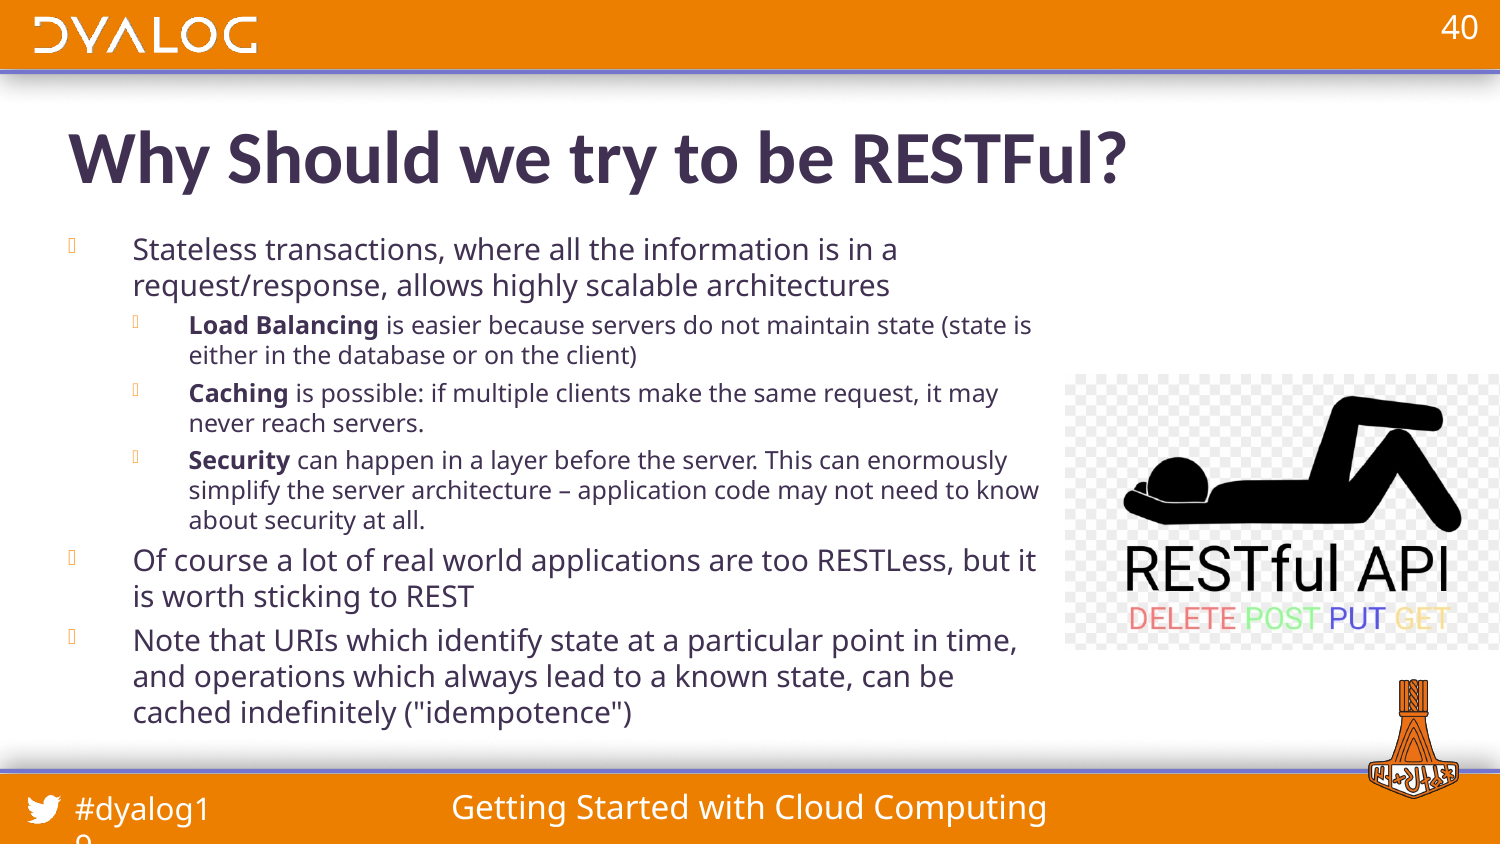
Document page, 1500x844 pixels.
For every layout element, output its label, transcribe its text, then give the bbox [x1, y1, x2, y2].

list Stateless transactions, where all the information is in a request/response, allows highly scalable architectures Load Balancing is easier because servers do not maintain state (state is either in the database or on the client) Caching is possible: if multiple clients make the same request, it may never reach servers. Security can happen in a layer before the server. This can enormously simplify the server architecture – application code may not need to know about security at all. Of course a lot of real world applications are too RESTLess, but it is worth sticking to REST Note that URIs which identify state at a particular point in time, and operations which always lead to a known state, can be cached indefinitely ("idempotence") [53, 222, 1069, 740]
picture [0, 0, 1500, 108]
title Why Should we try to be RESTFul? [53, 104, 1444, 202]
picture [1065, 374, 1500, 650]
picture [0, 679, 1500, 844]
